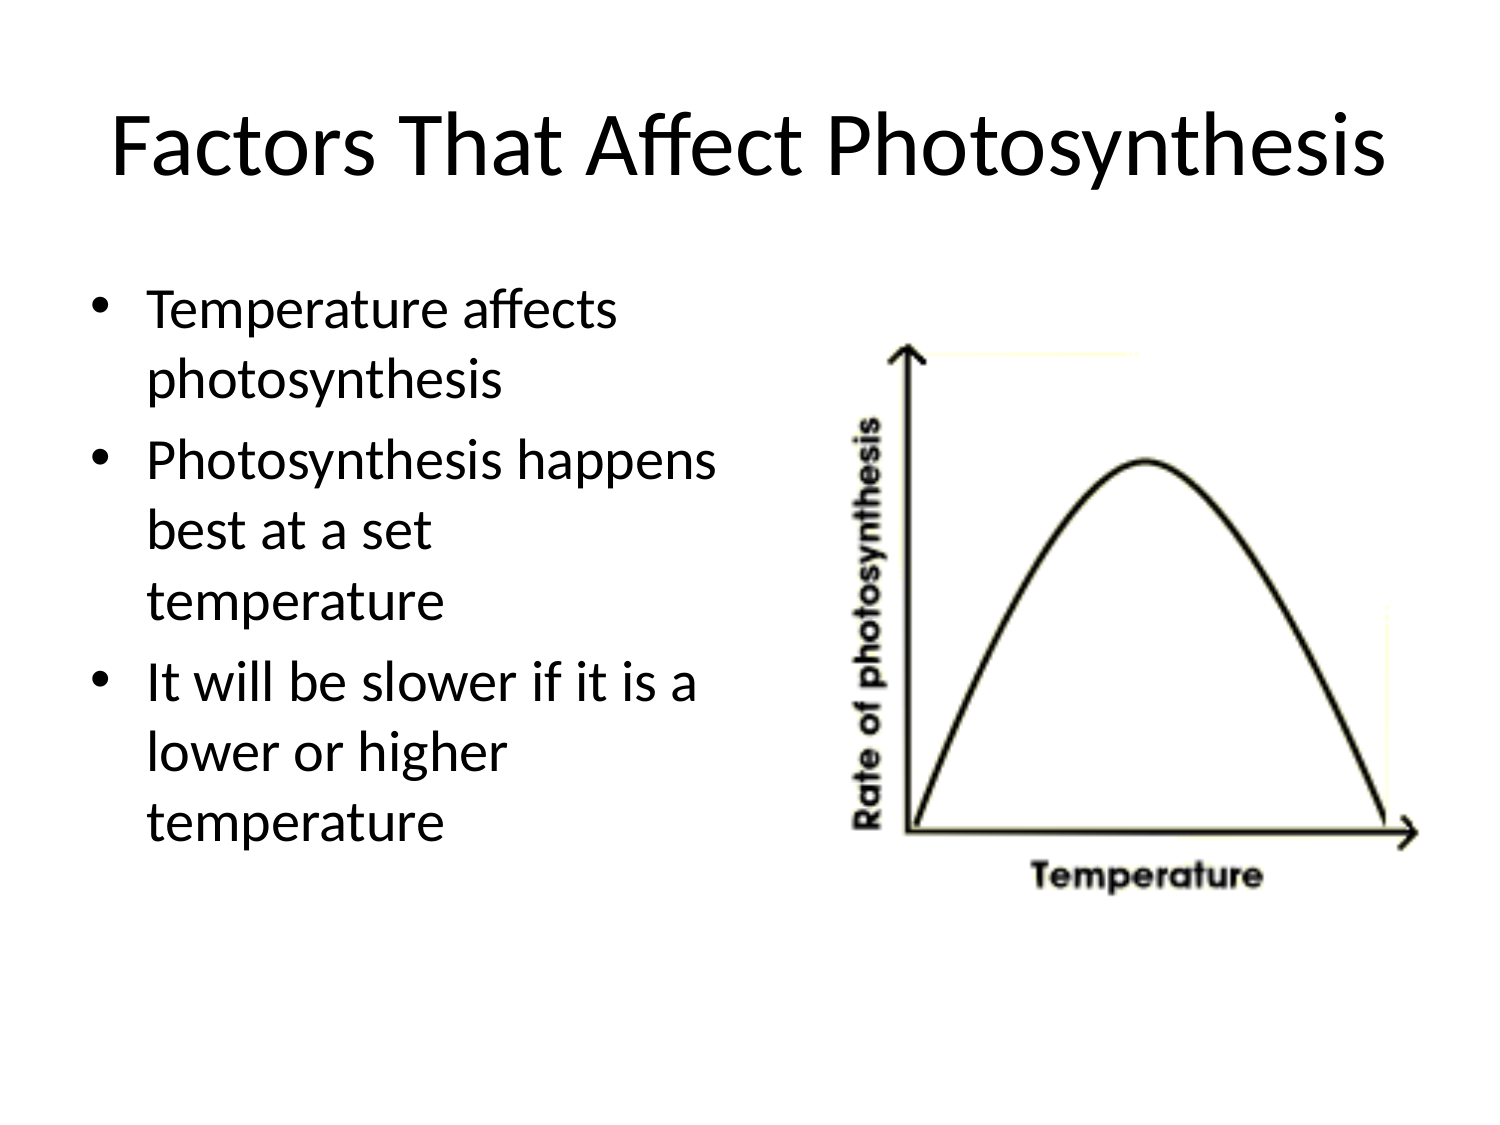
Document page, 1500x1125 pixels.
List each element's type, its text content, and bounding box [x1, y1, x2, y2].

title Factors That Affect Photosynthesis [75, 45, 1425, 233]
list Temperature affects photosynthesis Photosynthesis happens best at a set temperature It will be slower if it is a lower or higher temperature [75, 262, 738, 1005]
picture [787, 324, 1461, 951]
